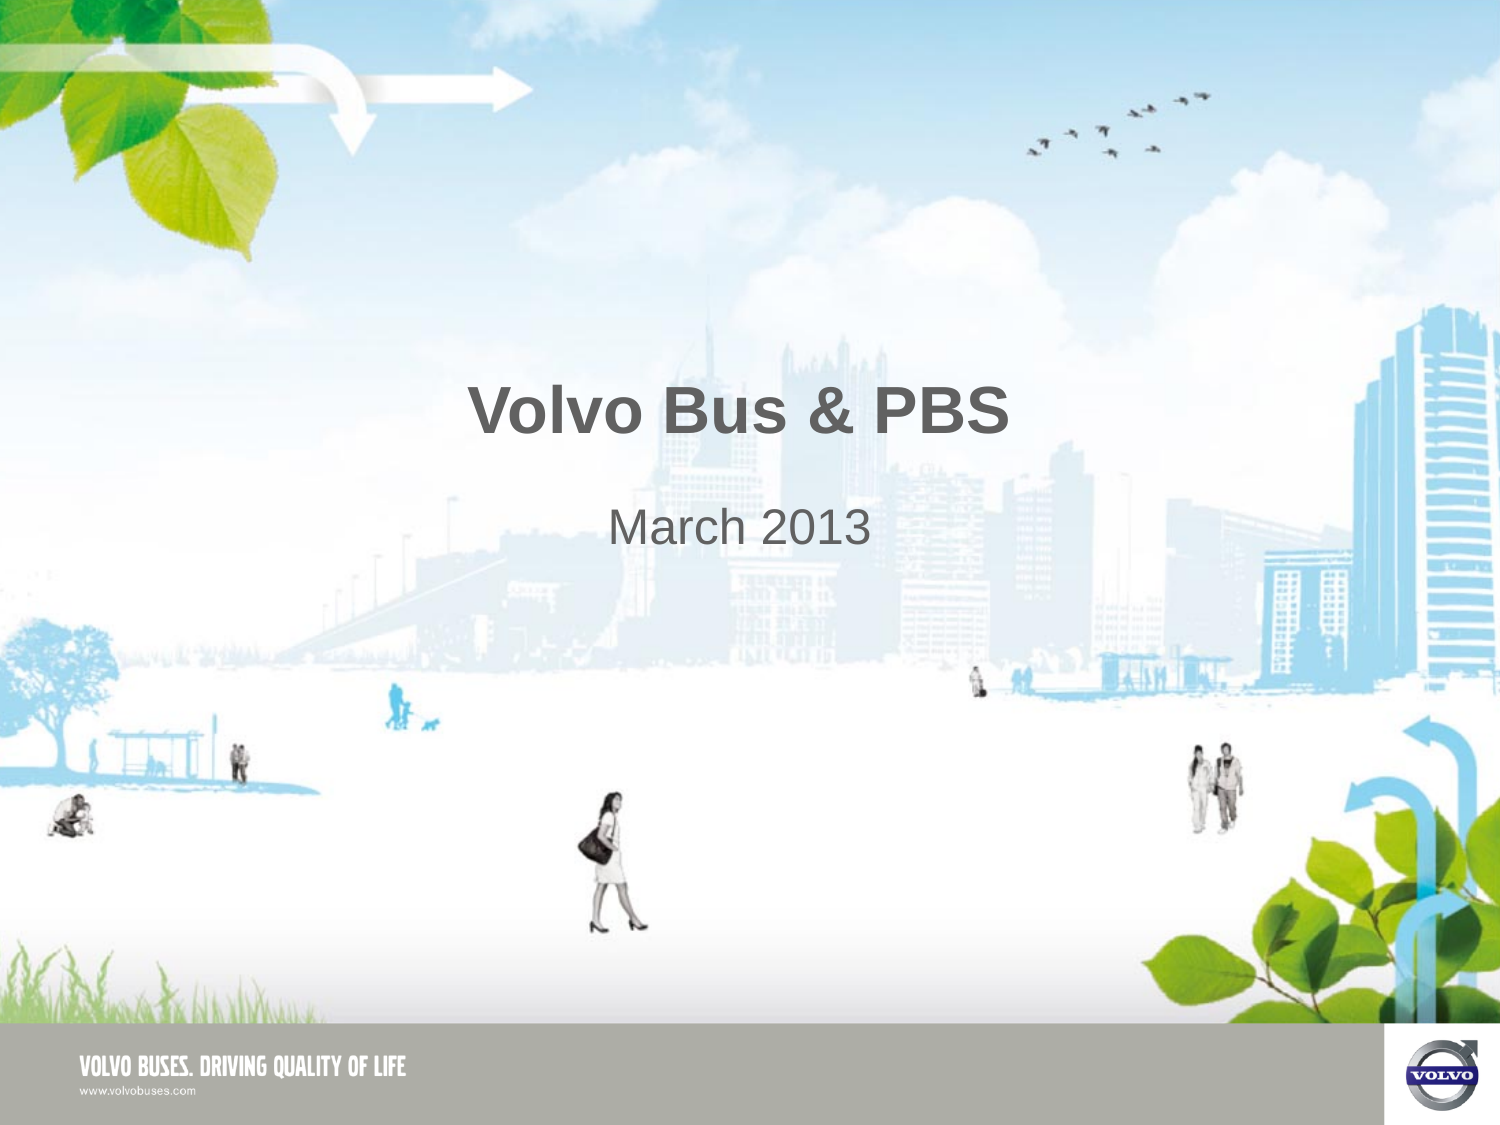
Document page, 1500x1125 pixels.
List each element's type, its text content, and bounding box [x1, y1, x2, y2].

title Volvo Bus & PBS March 2013 [102, 368, 1378, 610]
picture [0, 0, 1500, 1125]
